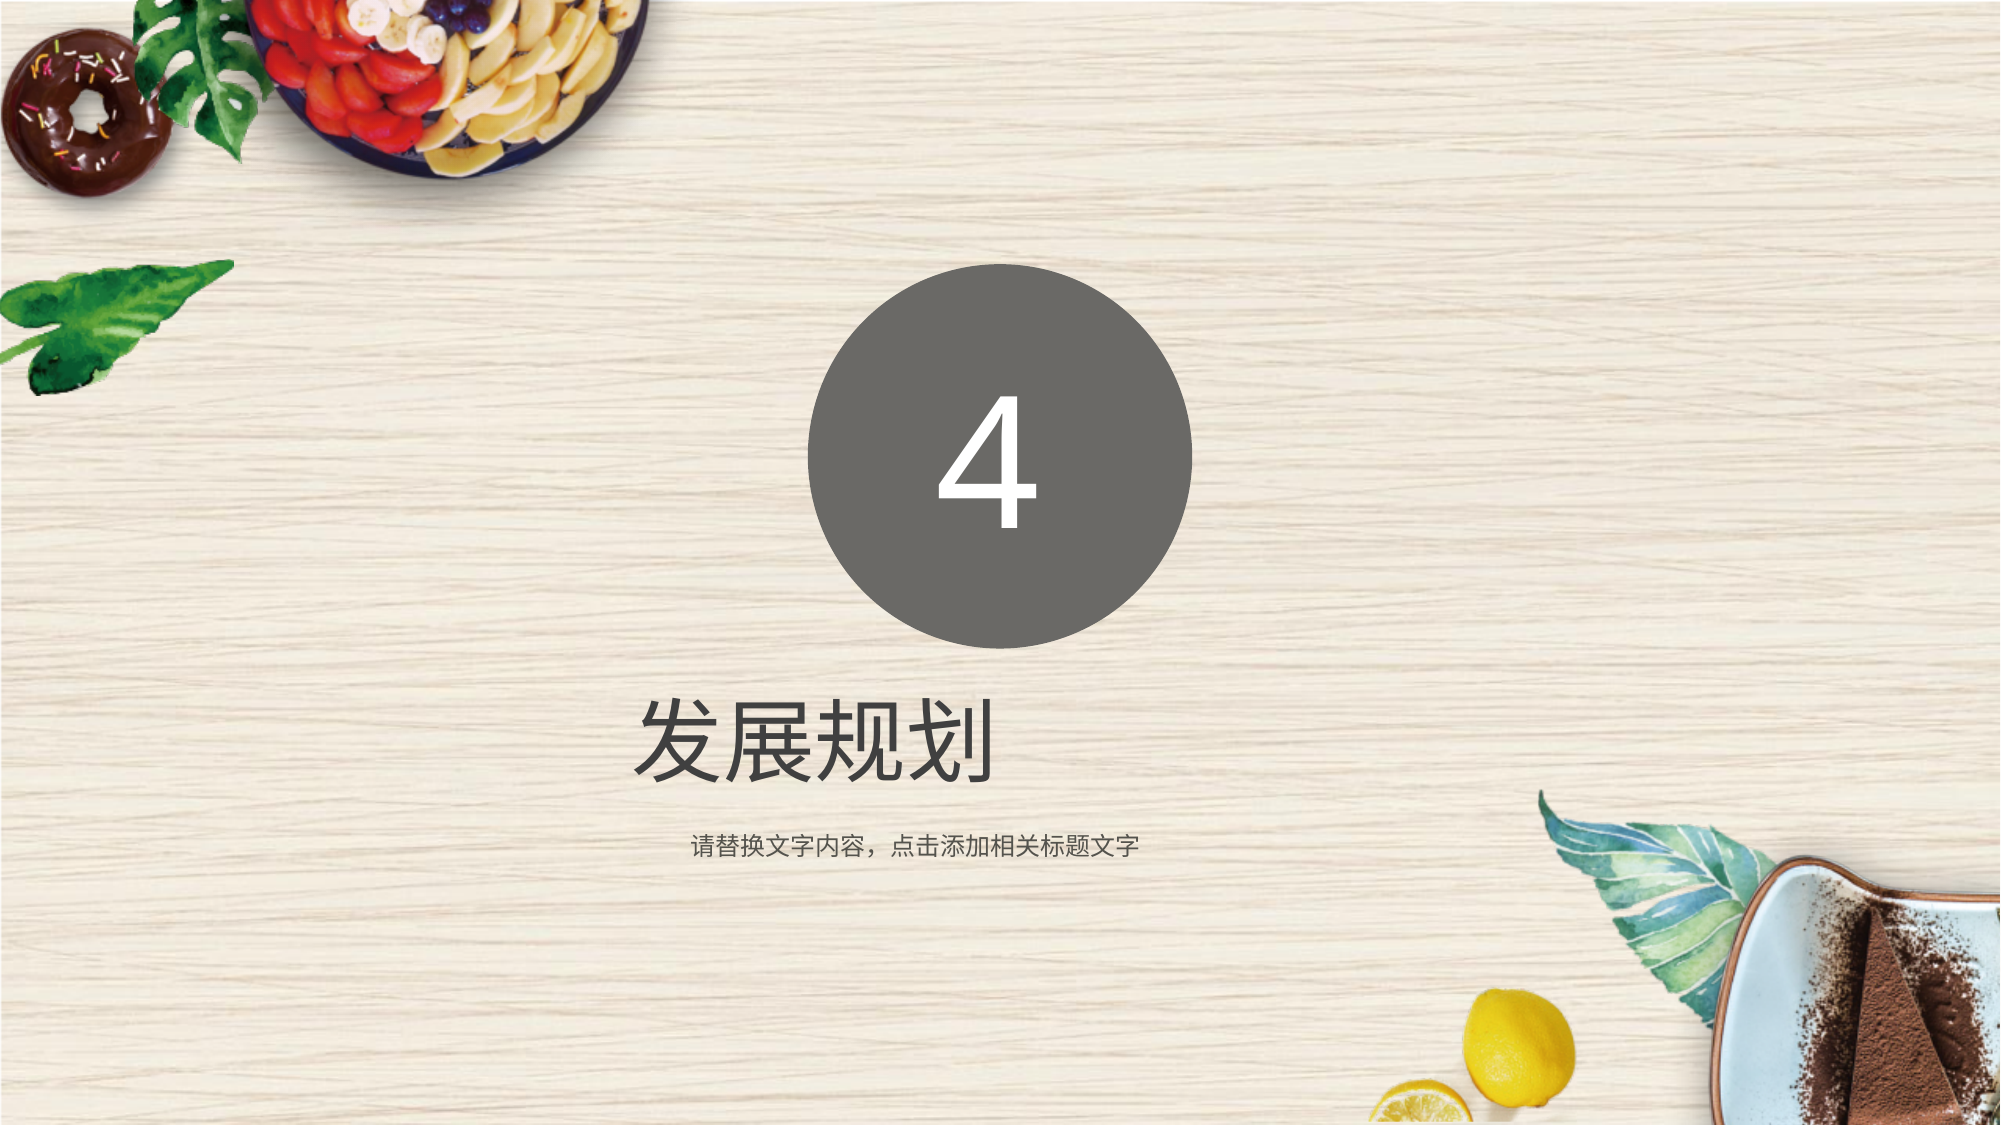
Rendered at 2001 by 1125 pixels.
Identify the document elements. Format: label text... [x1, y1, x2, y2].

text_box 发展规划 [631, 683, 1369, 794]
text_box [807, 264, 1193, 649]
text_box 请替换文字内容，点击添加相关标题文字 [690, 830, 1310, 861]
picture [0, 0, 2001, 1125]
